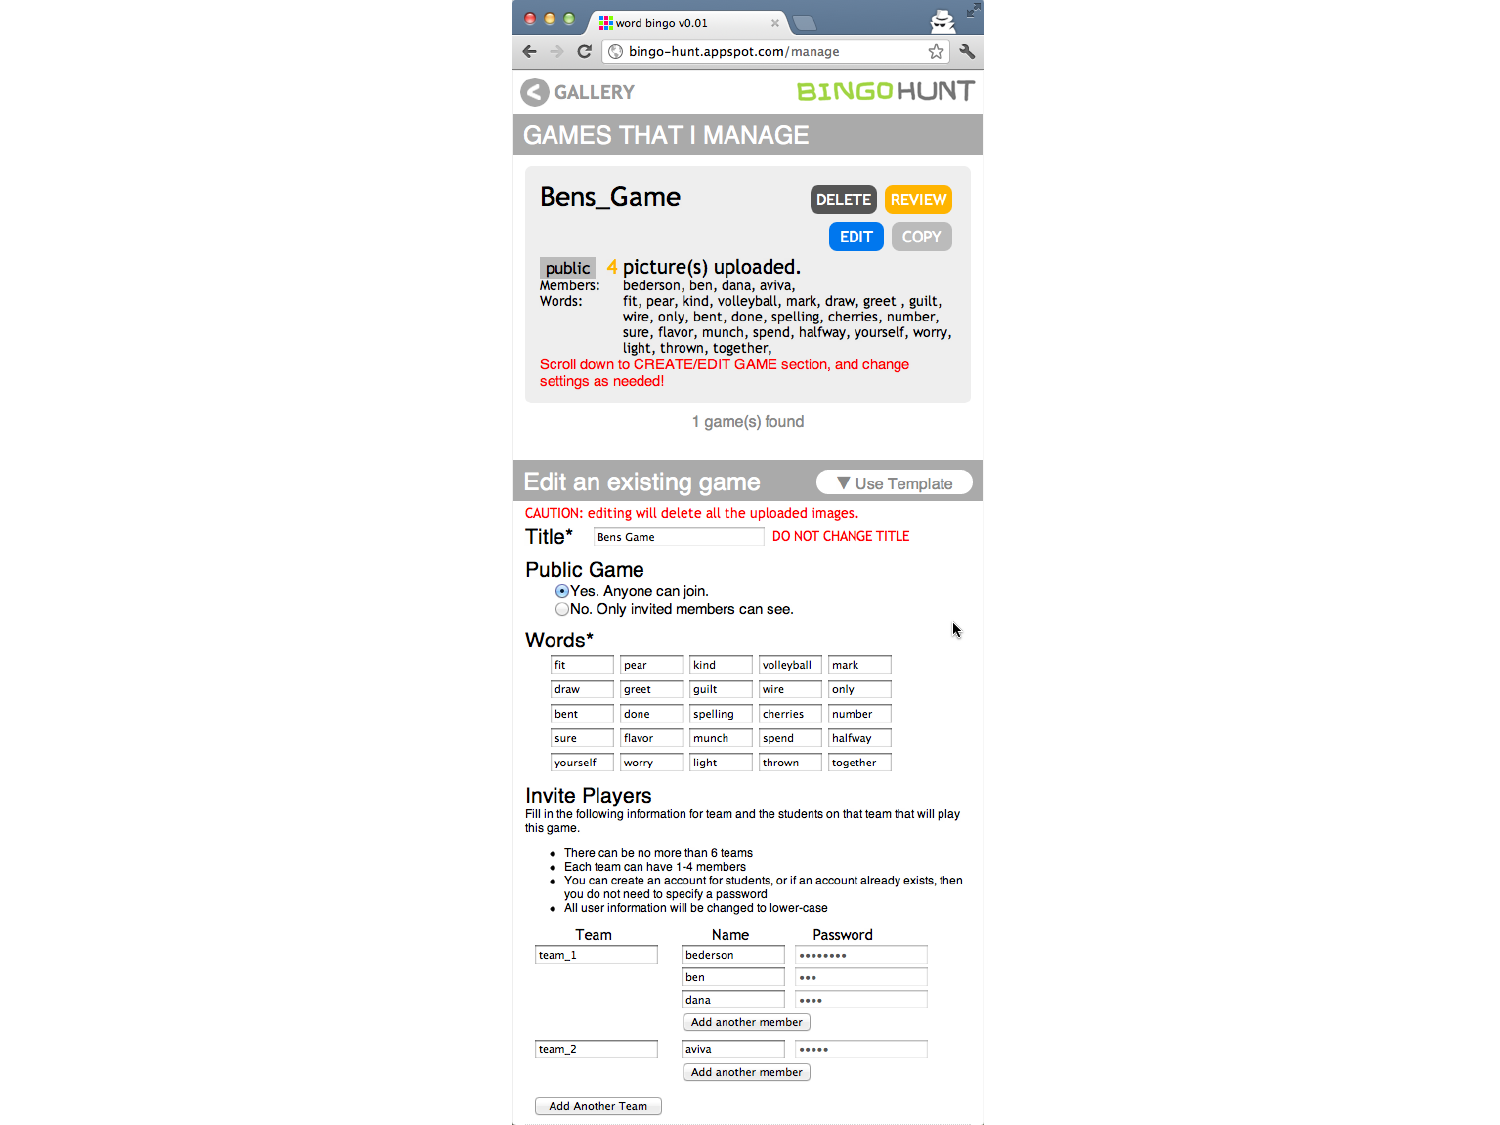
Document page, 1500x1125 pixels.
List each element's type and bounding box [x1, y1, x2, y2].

picture [512, 0, 984, 1125]
